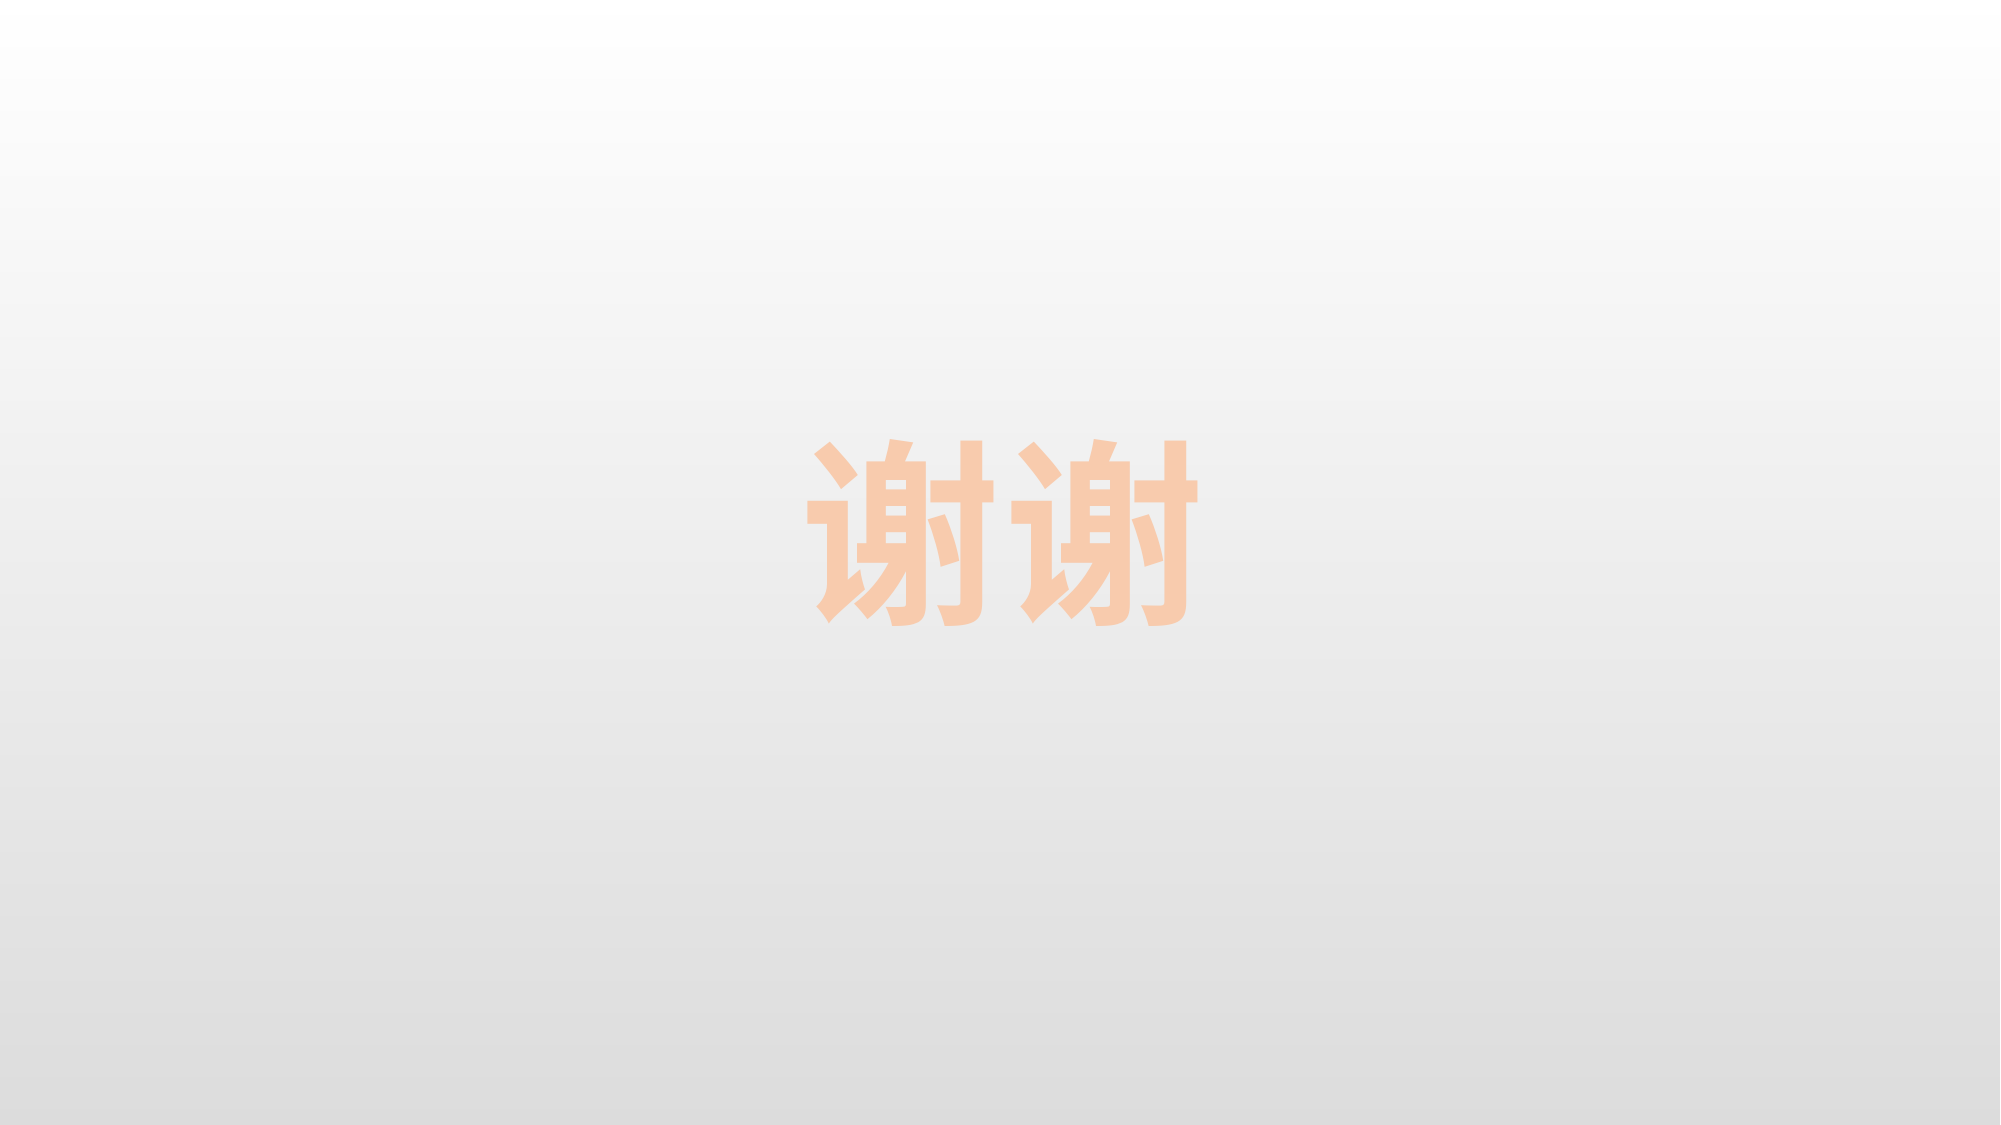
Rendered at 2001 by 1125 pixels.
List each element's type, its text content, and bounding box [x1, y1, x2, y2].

title 谢谢 [109, 476, 1891, 583]
